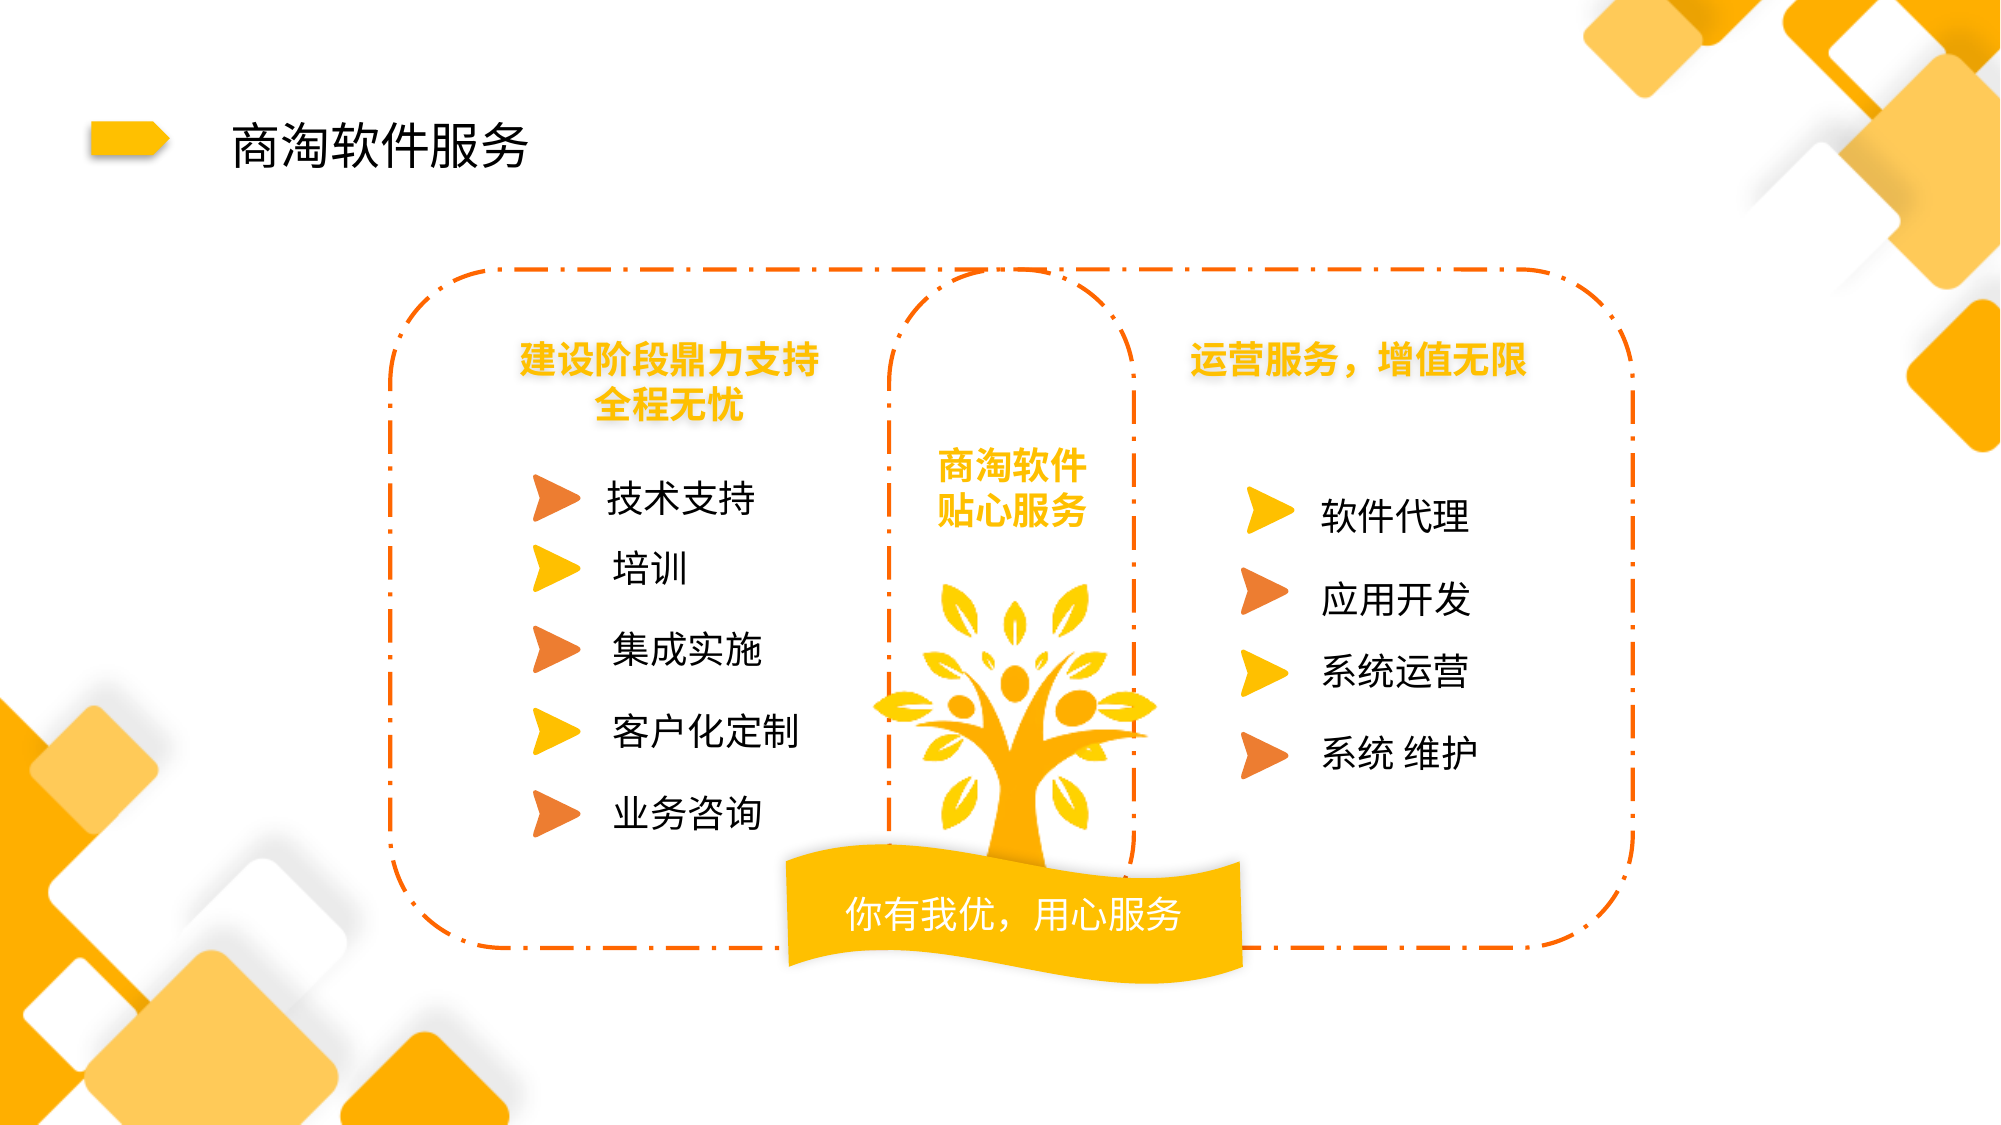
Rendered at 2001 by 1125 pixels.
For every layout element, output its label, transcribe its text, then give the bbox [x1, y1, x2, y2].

text_box 应用开发 [1307, 568, 1507, 629]
text_box [532, 624, 582, 675]
text_box 建设阶段鼎力支持 全程无忧 [482, 329, 857, 434]
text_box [533, 707, 581, 838]
text_box 培训 [597, 537, 797, 598]
text_box 客户化定制 [597, 700, 843, 761]
text_box 运营服务，增值无限 [1175, 329, 1574, 389]
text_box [1241, 649, 1289, 780]
text_box [1040, 268, 1634, 949]
text_box [532, 473, 582, 523]
text_box [389, 268, 1135, 949]
text_box [90, 120, 172, 157]
text_box 技术支持 [591, 467, 791, 528]
text_box [1246, 485, 1296, 535]
text_box 你有我优，用心服务 [784, 845, 1244, 985]
text_box [532, 543, 582, 594]
text_box 系统运营 [1305, 640, 1505, 701]
text_box 集成实施 [597, 618, 797, 679]
text_box 商淘软件服务 [215, 106, 1505, 182]
text_box 商淘软件贴心服务 [922, 434, 1134, 540]
text_box 业务咨询 [597, 783, 797, 843]
text_box [1239, 566, 1290, 616]
text_box 软件代理 [1305, 485, 1505, 545]
text_box 系统 维护 [1305, 722, 1505, 783]
picture [0, 0, 2001, 1125]
